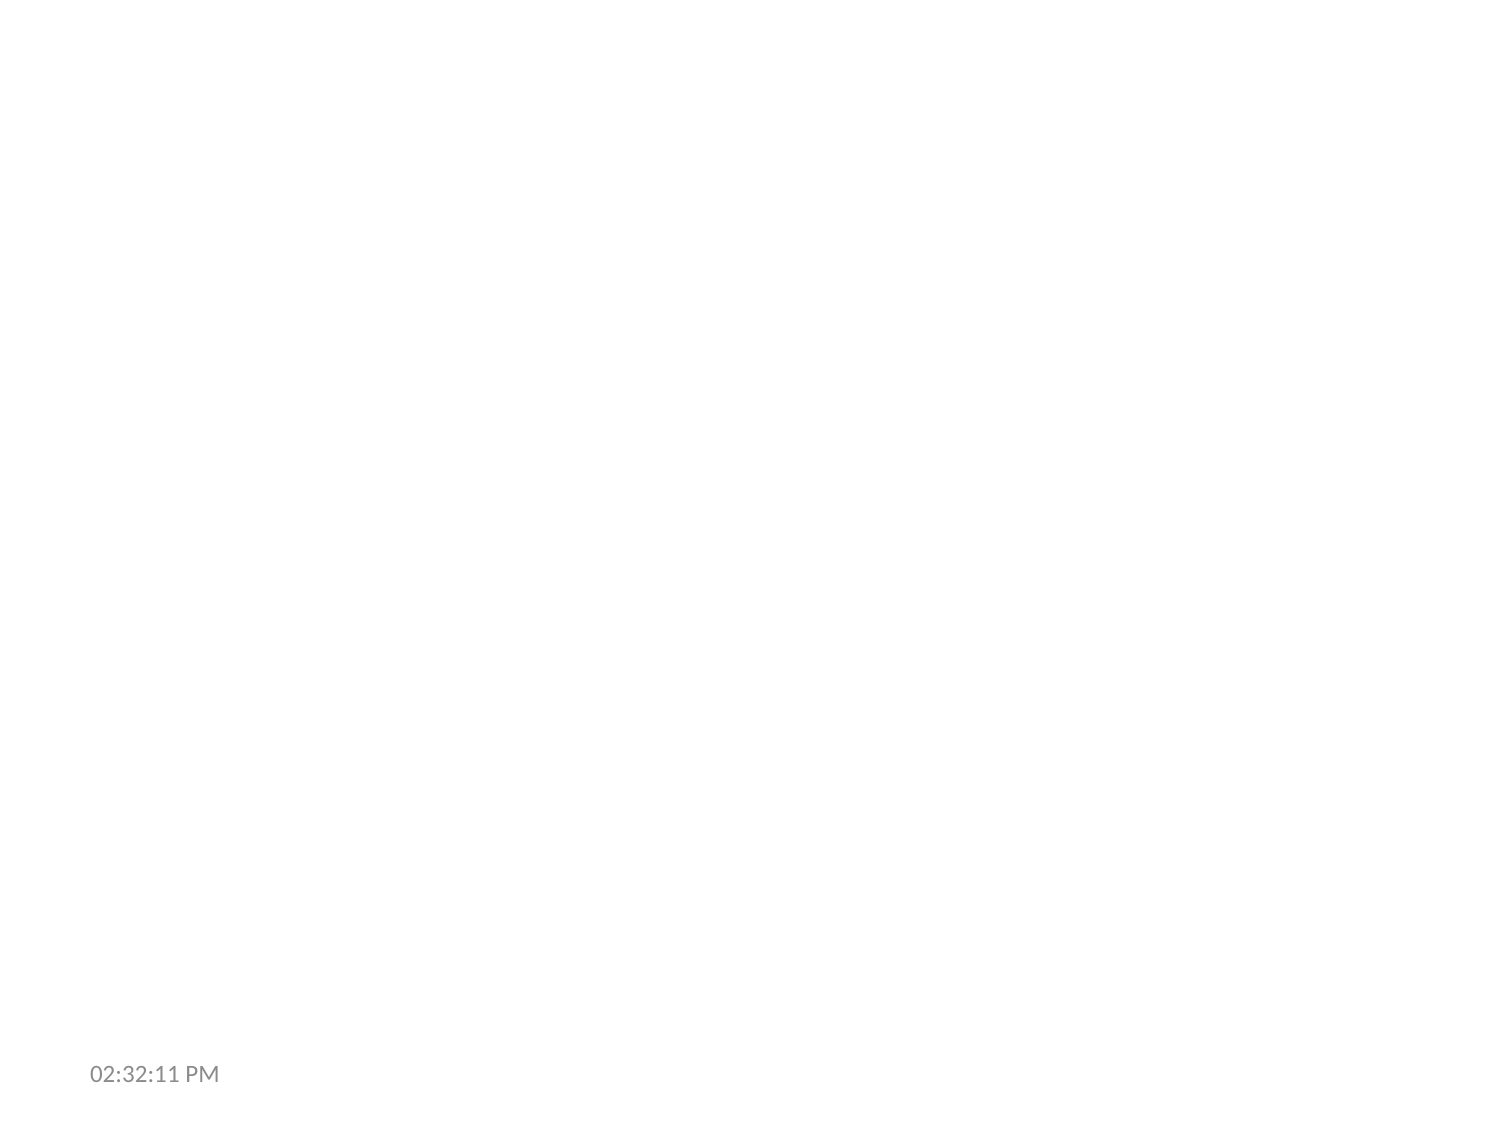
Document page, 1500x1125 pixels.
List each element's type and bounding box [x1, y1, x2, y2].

slide_number [75, 1042, 425, 1103]
